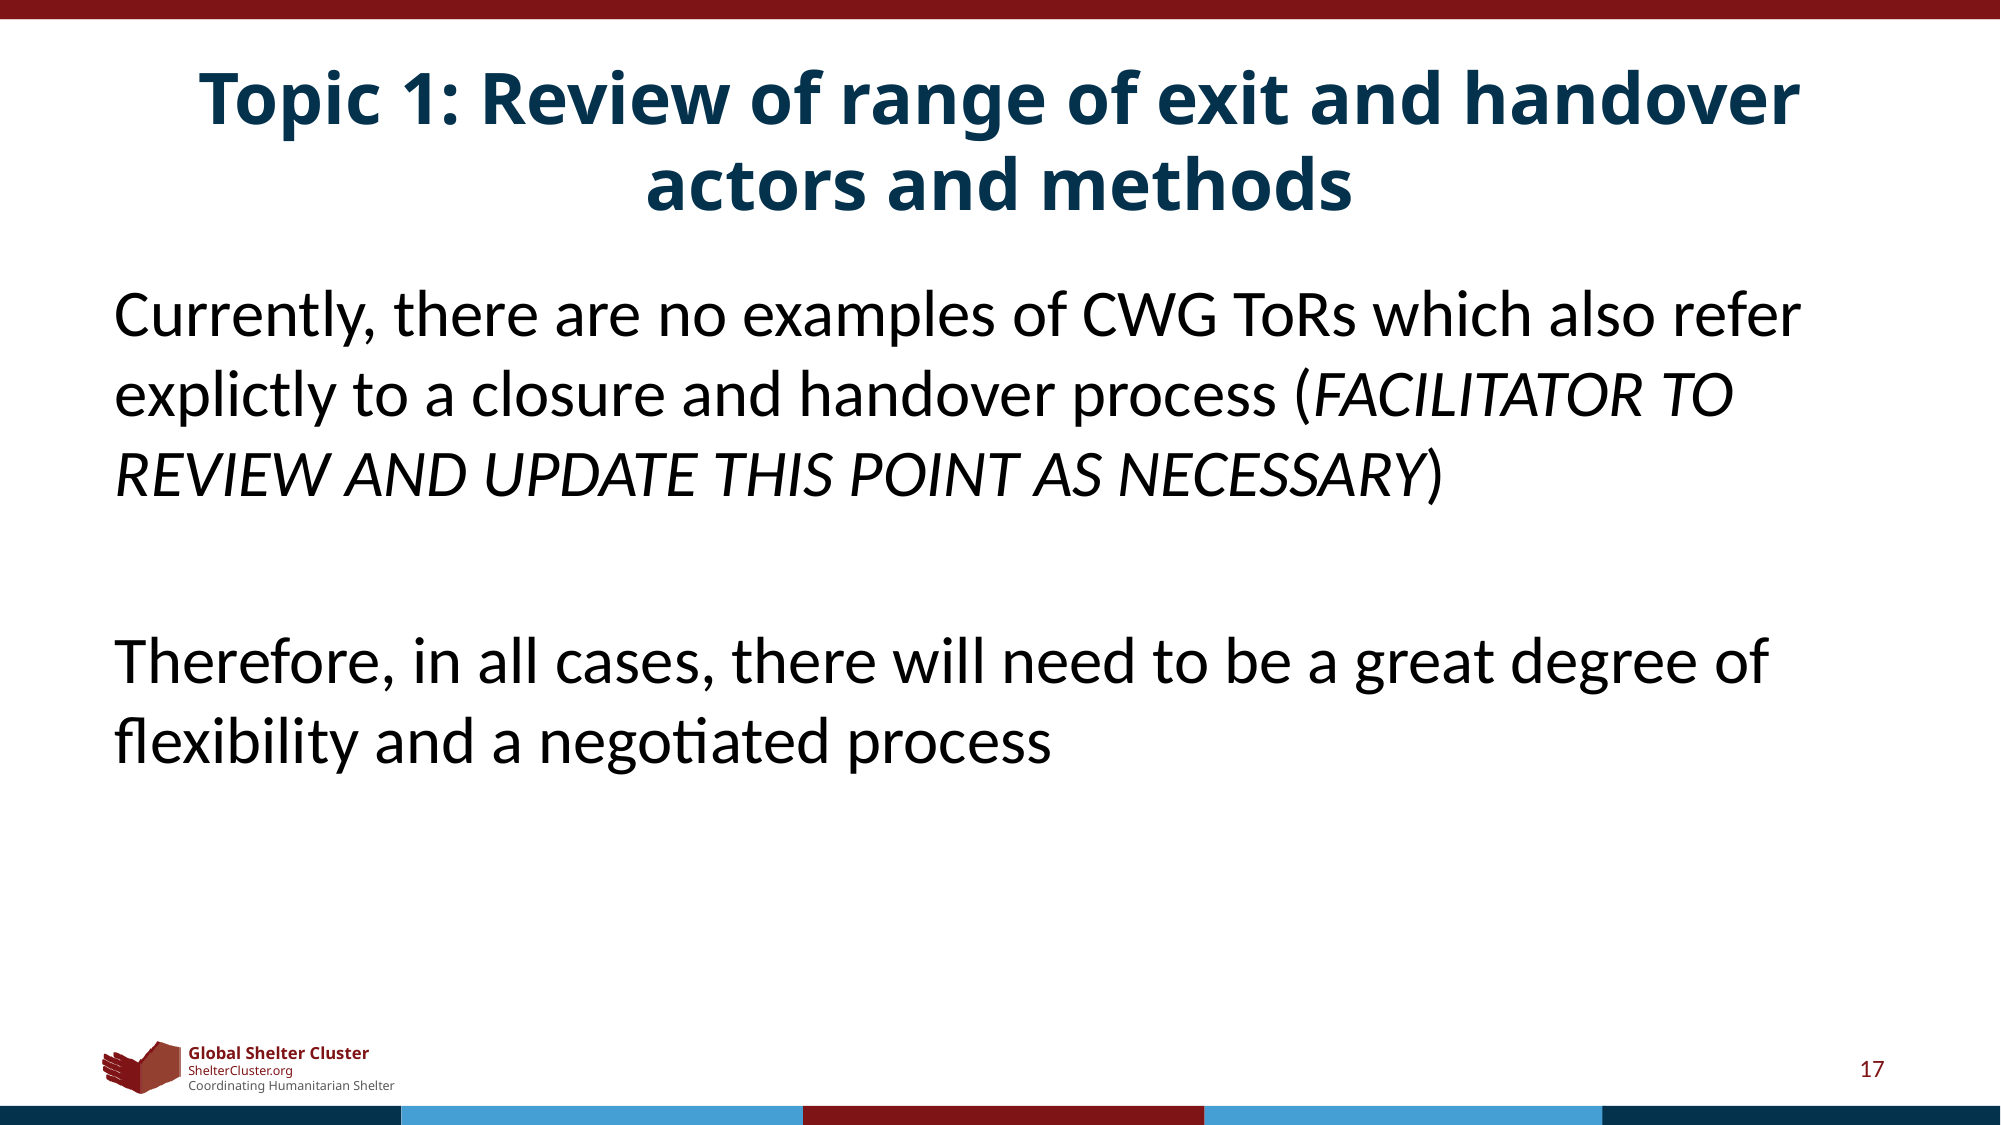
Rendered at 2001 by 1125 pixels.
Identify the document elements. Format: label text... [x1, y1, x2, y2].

list Currently, there are no examples of CWG ToRs which also refer explictly to a closure and handover process (FACILITATOR TO REVIEW AND UPDATE THIS POINT AS NECESSARY) Therefore, in all cases, there will need to be a great degree of flexibility and a negotiated process [99, 262, 1900, 1005]
slide_number 17 [1433, 1037, 1900, 1098]
picture [102, 1041, 181, 1094]
title Topic 1: Review of range of exit and handover actors and methods [99, 45, 1900, 233]
